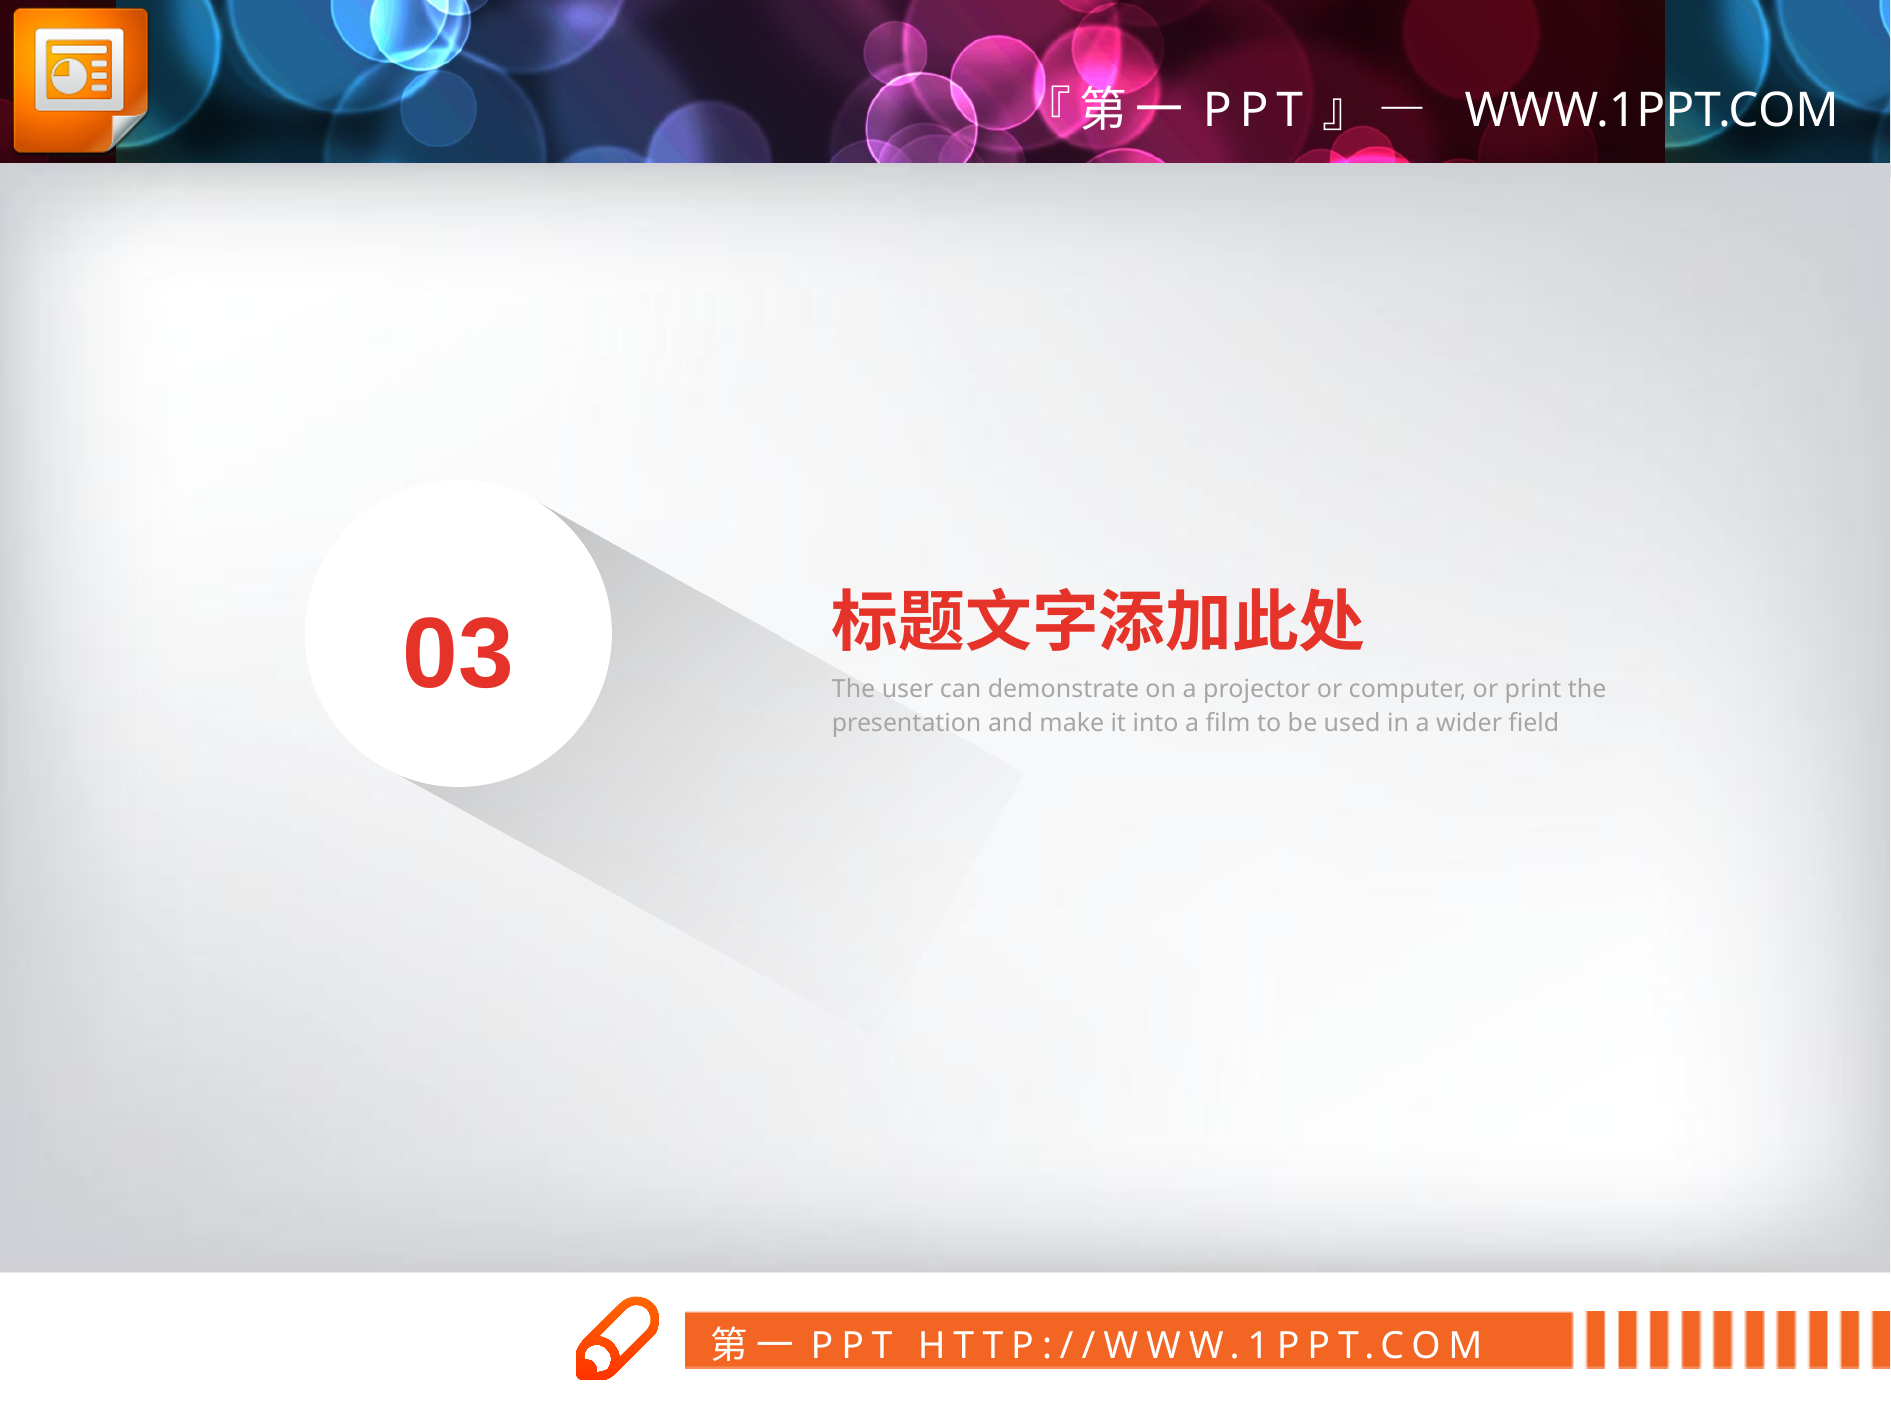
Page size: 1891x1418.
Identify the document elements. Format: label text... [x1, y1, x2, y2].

picture [685, 1311, 1891, 1369]
text_box The user can demonstrate on a projector or computer, or print the presentation and make it into a film to be used in a wider field [988, 661, 1747, 744]
picture [0, 0, 1891, 1275]
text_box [304, 479, 985, 922]
text_box 标题文字添加此处 [988, 555, 1552, 667]
